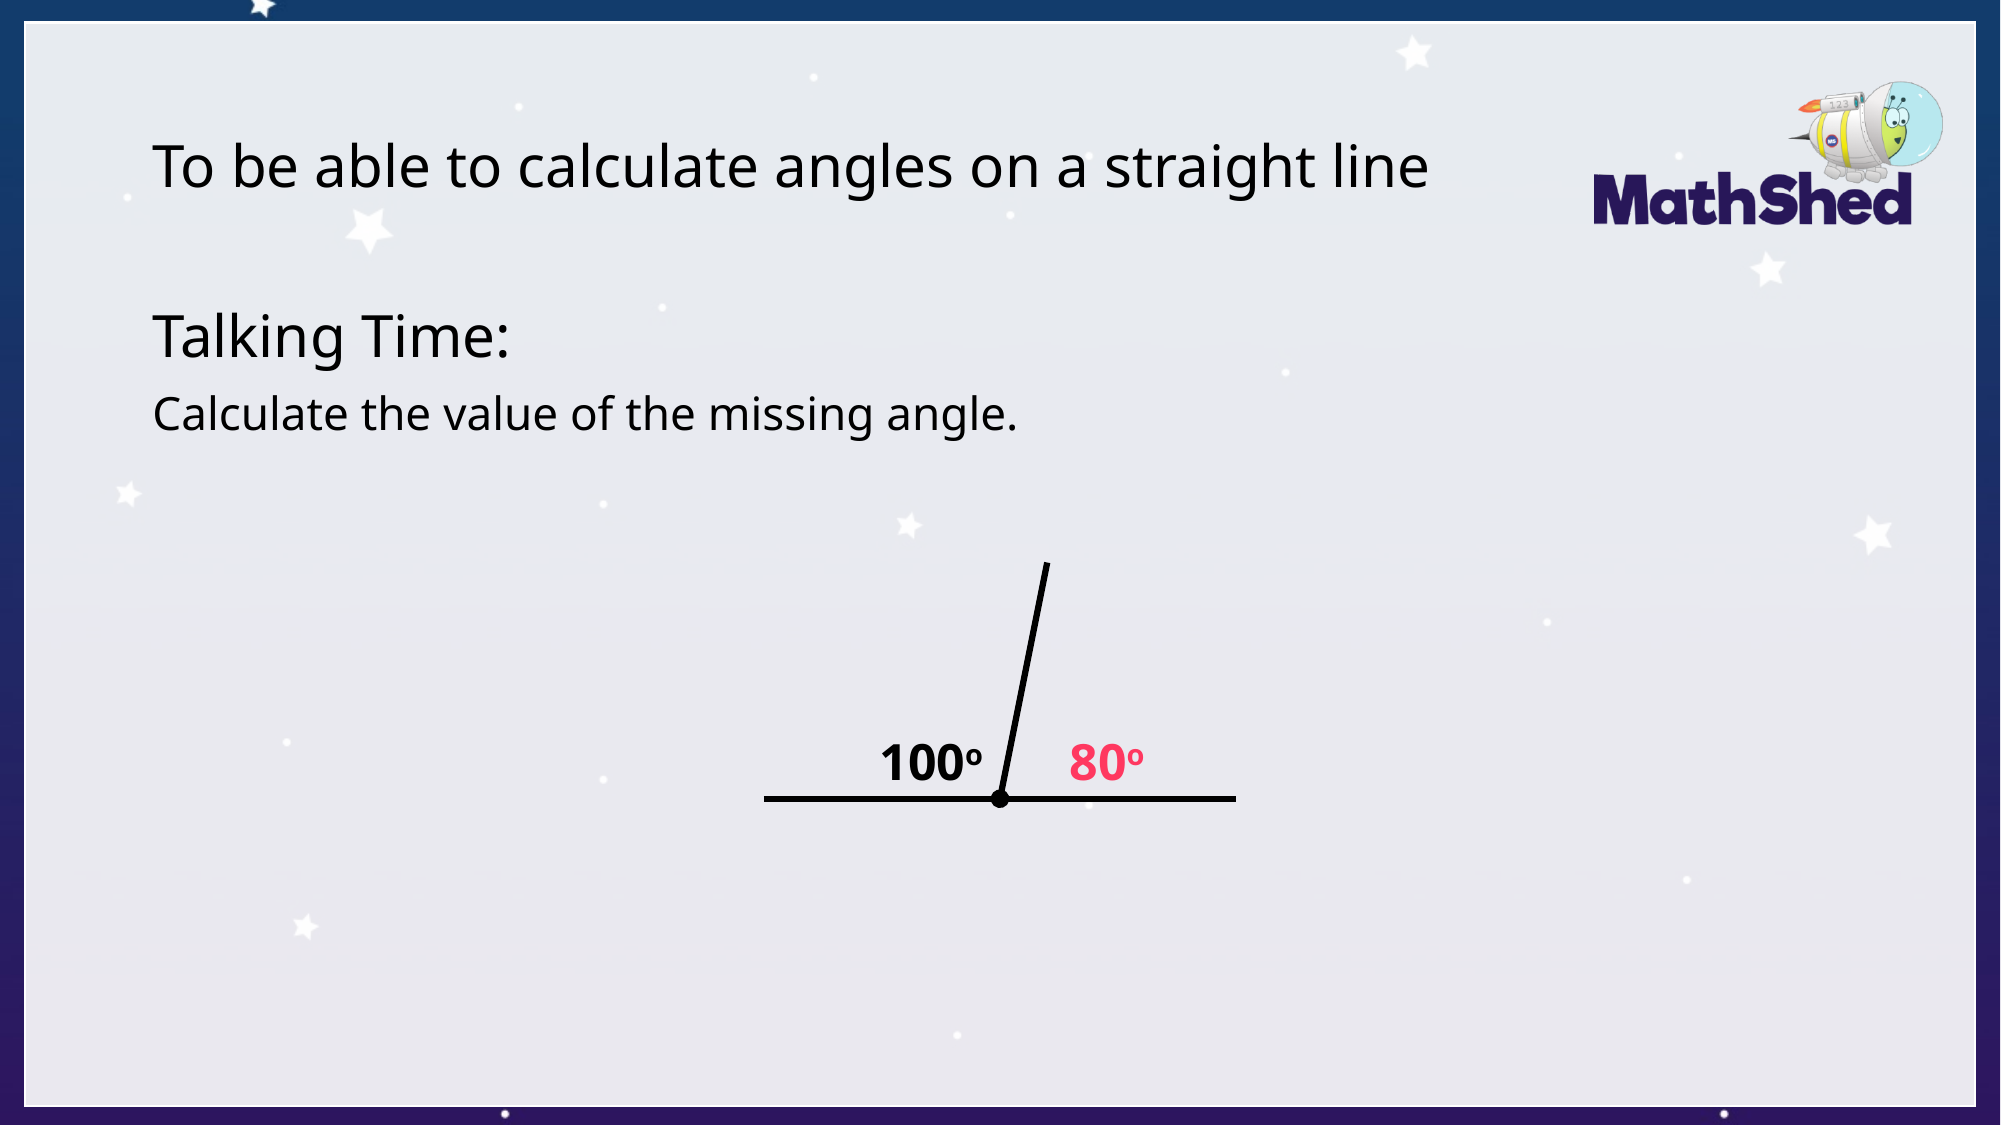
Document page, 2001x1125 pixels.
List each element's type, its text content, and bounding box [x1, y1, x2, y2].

picture [0, 0, 2001, 1125]
title To be able to calculate angles on a straight line [137, 59, 1578, 278]
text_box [999, 562, 1048, 799]
list Talking Time: Calculate the value of the missing angle. [137, 299, 1863, 1014]
text_box 100o [864, 722, 999, 798]
text_box 80o [1054, 722, 1160, 798]
